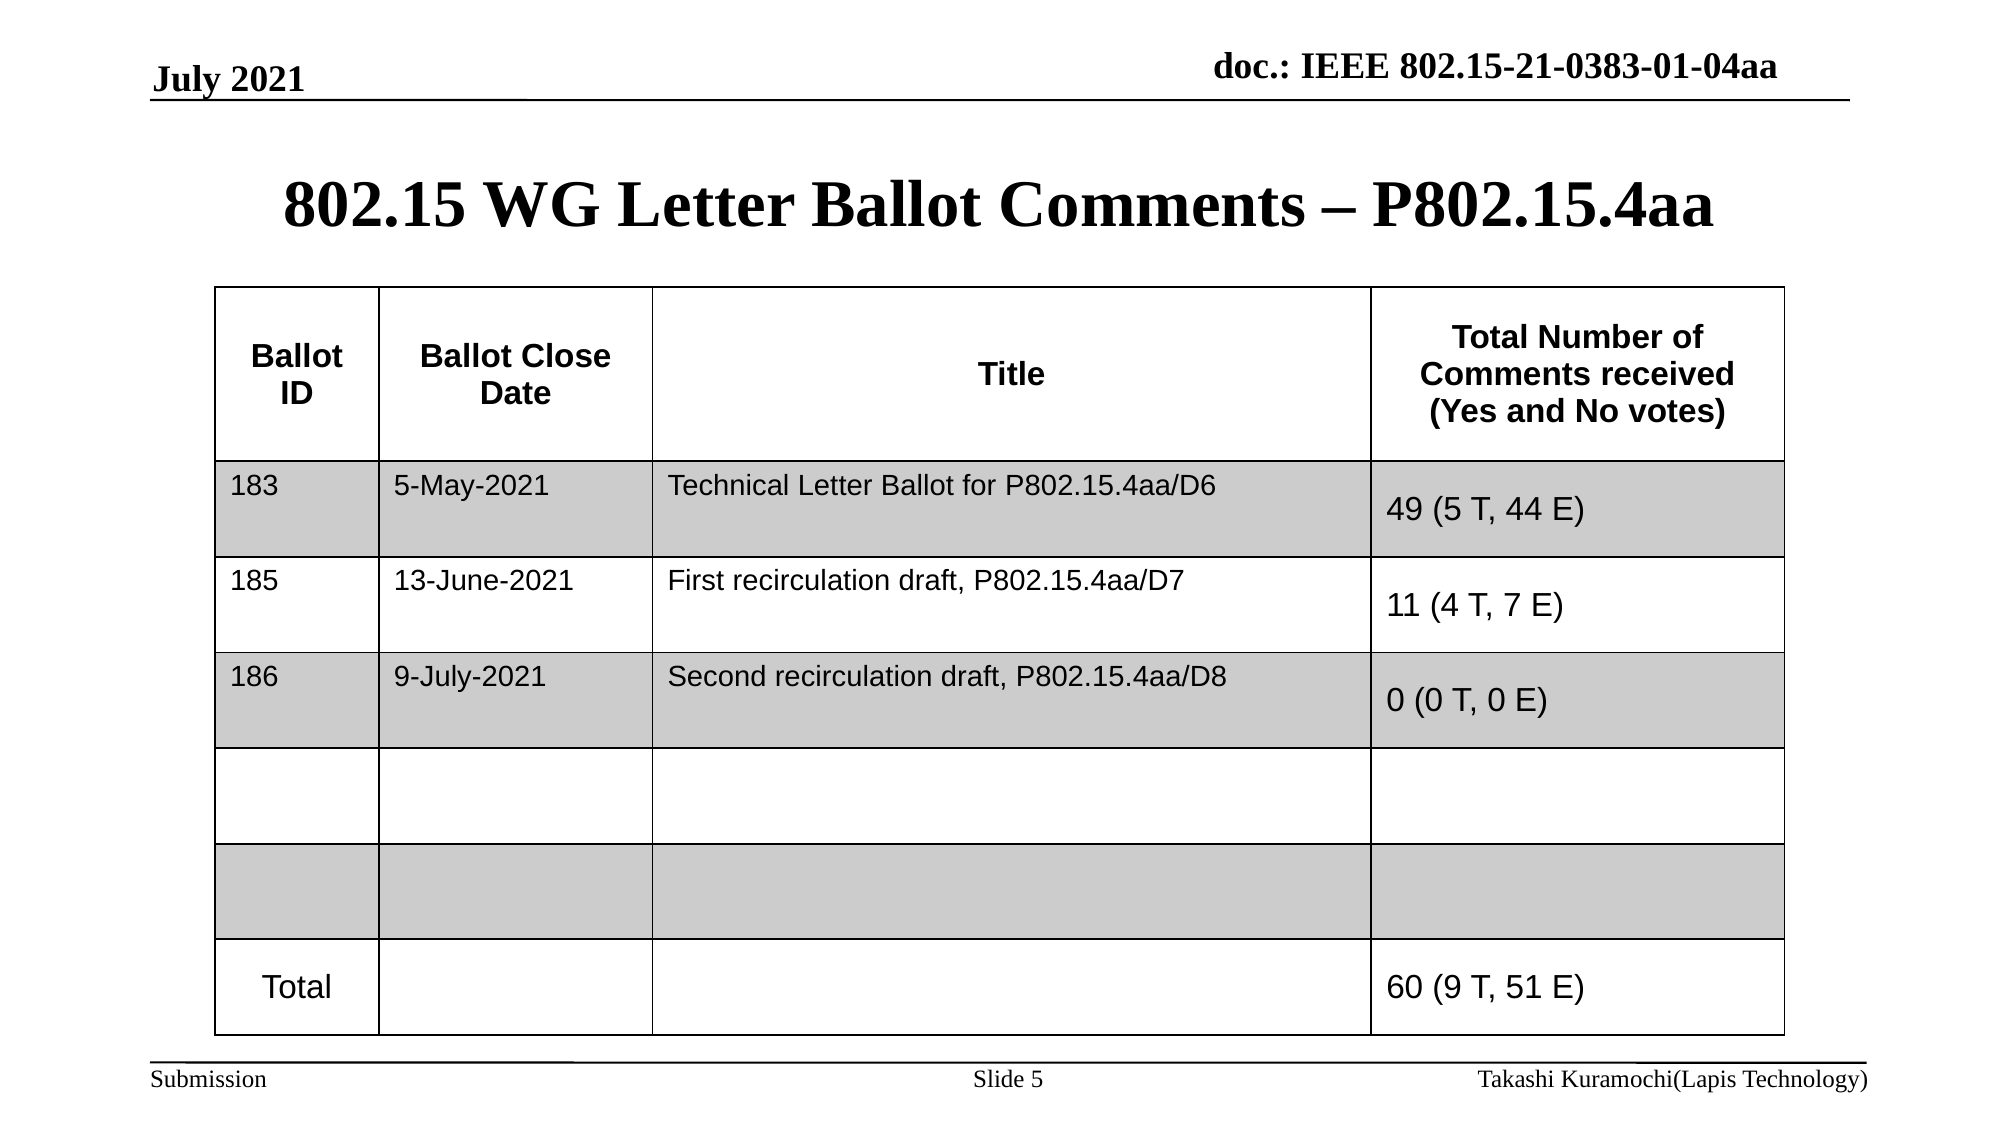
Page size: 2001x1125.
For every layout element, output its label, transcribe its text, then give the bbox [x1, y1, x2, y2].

table_cell [653, 940, 1370, 1034]
table_cell [380, 940, 652, 1034]
table_cell 11 (4 T, 7 E) [1372, 558, 1784, 652]
table_cell 0 (0 T, 0 E) [1372, 653, 1784, 747]
table_cell First recirculation draft, P802.15.4aa/D7 [653, 558, 1370, 652]
table_cell 5-May-2021 [380, 462, 652, 556]
table_cell Technical Letter Ballot for P802.15.4aa/D6 [653, 462, 1370, 556]
table_cell [653, 749, 1370, 843]
table_cell [216, 845, 378, 938]
table_cell [653, 845, 1370, 938]
table_cell 9-July-2021 [380, 653, 652, 747]
table_cell 185 [216, 558, 378, 652]
table_cell Second recirculation draft, P802.15.4aa/D8 [653, 653, 1370, 747]
footer Takashi Kuramochi(Lapis Technology) [1171, 1061, 1869, 1093]
table_cell 183 [216, 462, 378, 556]
table_cell [1372, 845, 1784, 938]
table_cell 13-June-2021 [380, 558, 652, 652]
table_header Total Number of Comments received (Yes and No votes) [1372, 288, 1784, 460]
table_header Ballot Close Date [380, 288, 652, 460]
table_cell 186 [216, 653, 378, 747]
slide_number Slide 5 [950, 1061, 1067, 1123]
table_cell [216, 749, 378, 843]
table_cell Total [216, 940, 378, 1034]
table_cell [380, 749, 652, 843]
table_cell 60 (9 T, 51 E) [1372, 940, 1784, 1034]
table_header Title [653, 288, 1370, 460]
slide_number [152, 54, 563, 100]
table_cell [1372, 749, 1784, 843]
table_cell 49 (5 T, 44 E) [1372, 462, 1784, 556]
table_header Ballot ID [216, 288, 378, 460]
table_cell [380, 845, 652, 938]
title 802.15 WG Letter Ballot Comments – P802.15.4aa [149, 112, 1850, 288]
